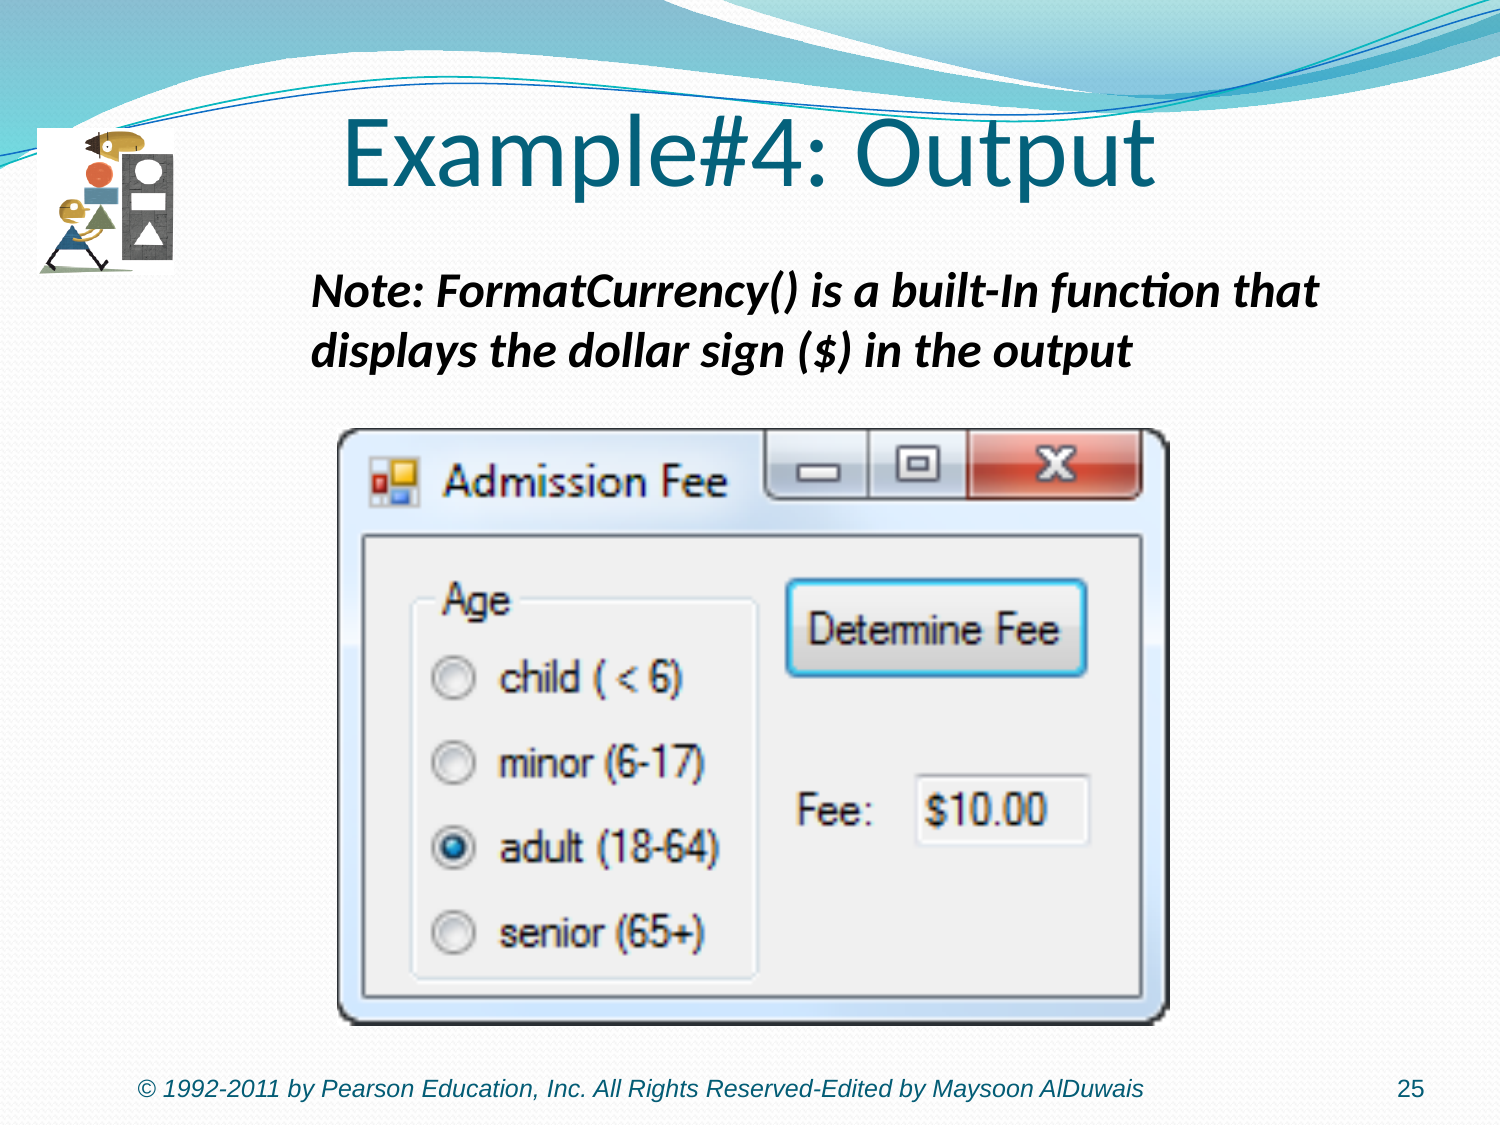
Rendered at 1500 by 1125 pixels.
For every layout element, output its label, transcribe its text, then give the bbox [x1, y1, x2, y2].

footer © 1992-2011 by Pearson Education, Inc. All Rights Reserved-Edited by Maysoon AlDuwais [137, 1042, 1299, 1103]
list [337, 428, 1170, 1026]
text_box Note: FormatCurrency() is a built-In function that displays the dollar sign ($) in the output [296, 249, 1346, 385]
slide_number 25 [1299, 1042, 1425, 1103]
picture [37, 128, 174, 275]
title Example#4: Output [75, 75, 1425, 263]
